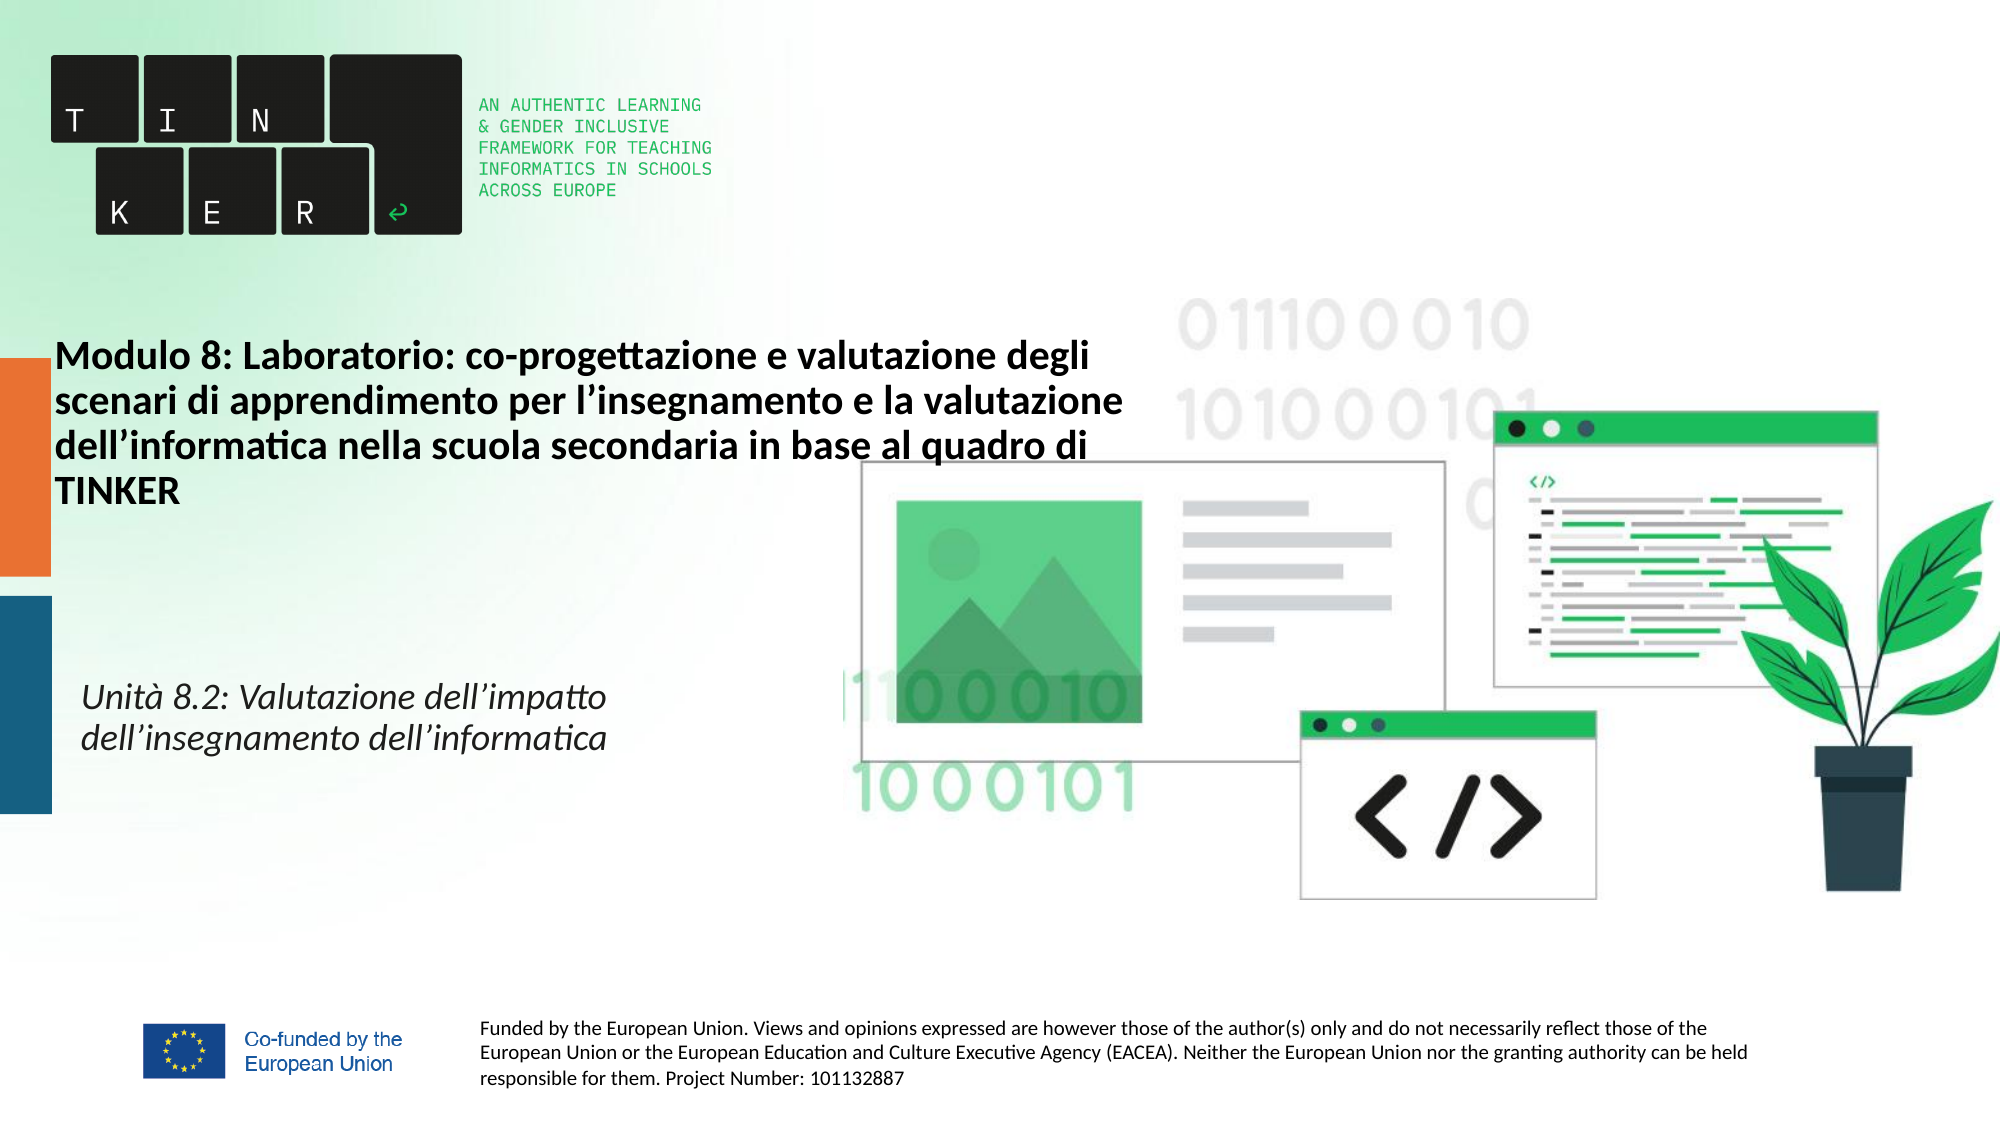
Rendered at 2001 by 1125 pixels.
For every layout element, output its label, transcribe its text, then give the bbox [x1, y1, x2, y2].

subtitle Unità 8.2: Valutazione dell’impatto dell’insegnamento dell’informatica [65, 611, 869, 824]
title Modulo 8: Laboratorio: co-progettazione e valutazione degli scenari di apprendimento per l’insegnamento e la valutazione dell’informatica nella scuola secondaria in base al quadro di TINKER [39, 314, 1174, 534]
picture [0, 0, 2000, 1125]
